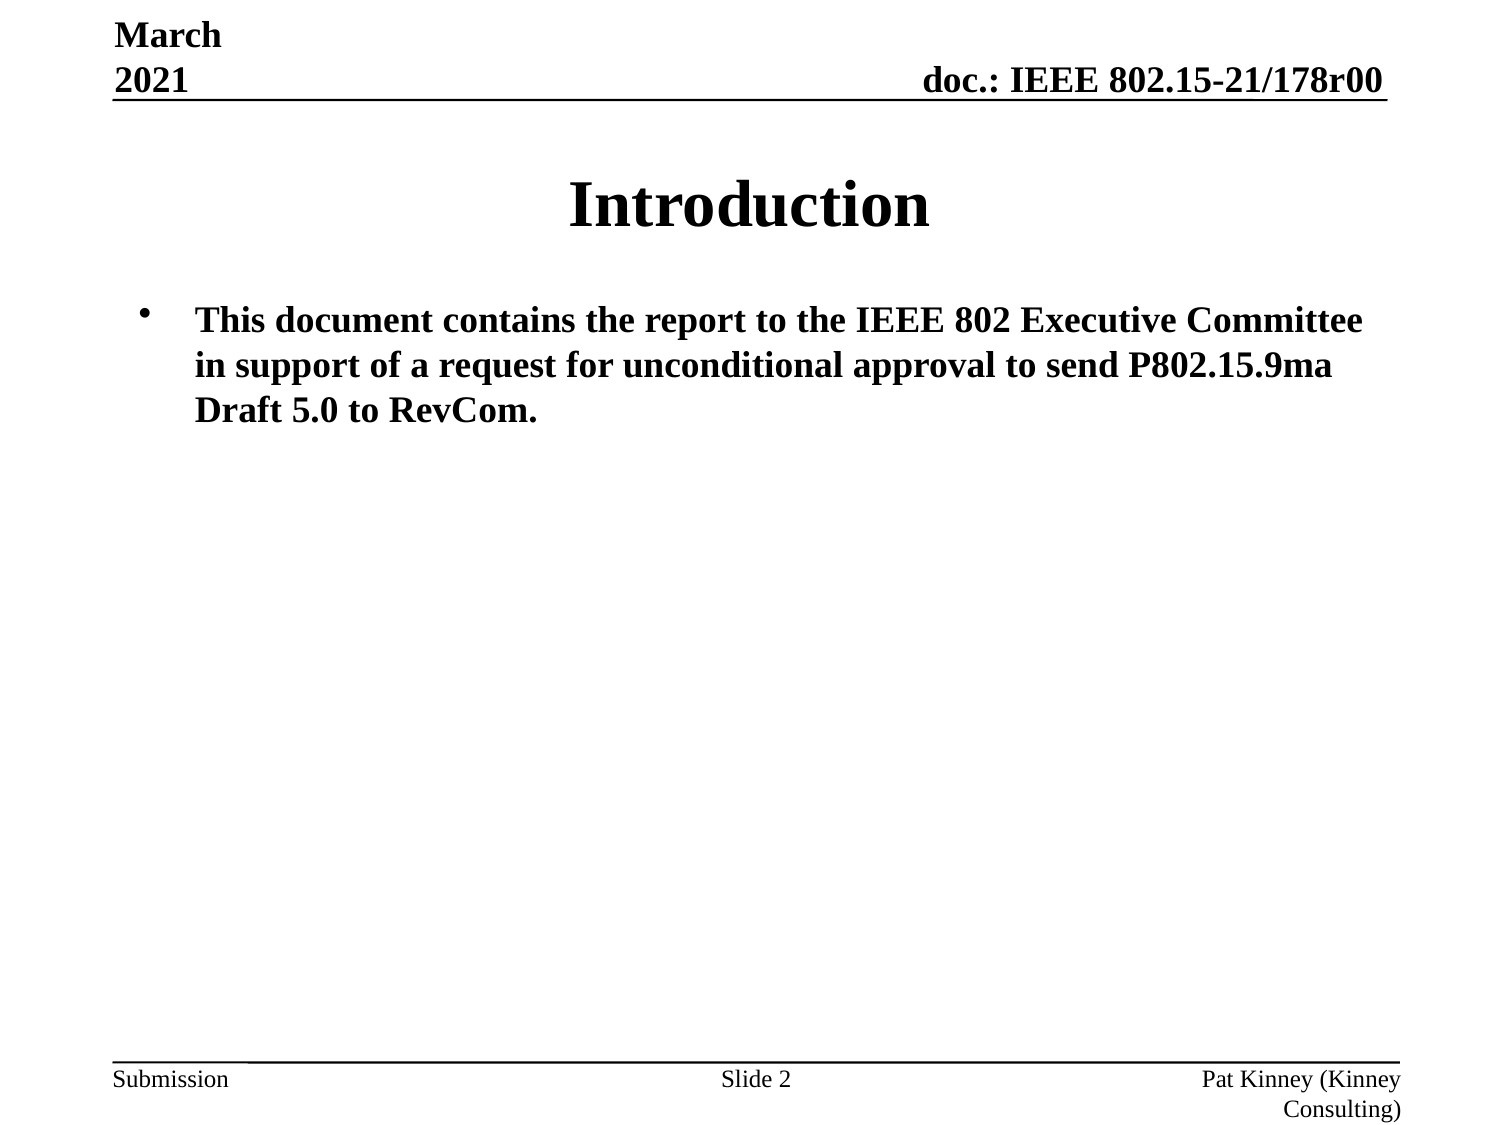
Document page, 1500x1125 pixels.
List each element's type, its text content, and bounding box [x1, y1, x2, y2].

list This document contains the report to the IEEE 802 Executive Committee in support of a request for unconditional approval to send P802.15.9ma Draft 5.0 to RevCom. [123, 287, 1399, 1013]
footer Pat Kinney (Kinney Consulting) [1092, 1061, 1402, 1093]
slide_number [114, 54, 270, 101]
slide_number Slide 2 [712, 1061, 800, 1093]
title Introduction [112, 112, 1388, 288]
